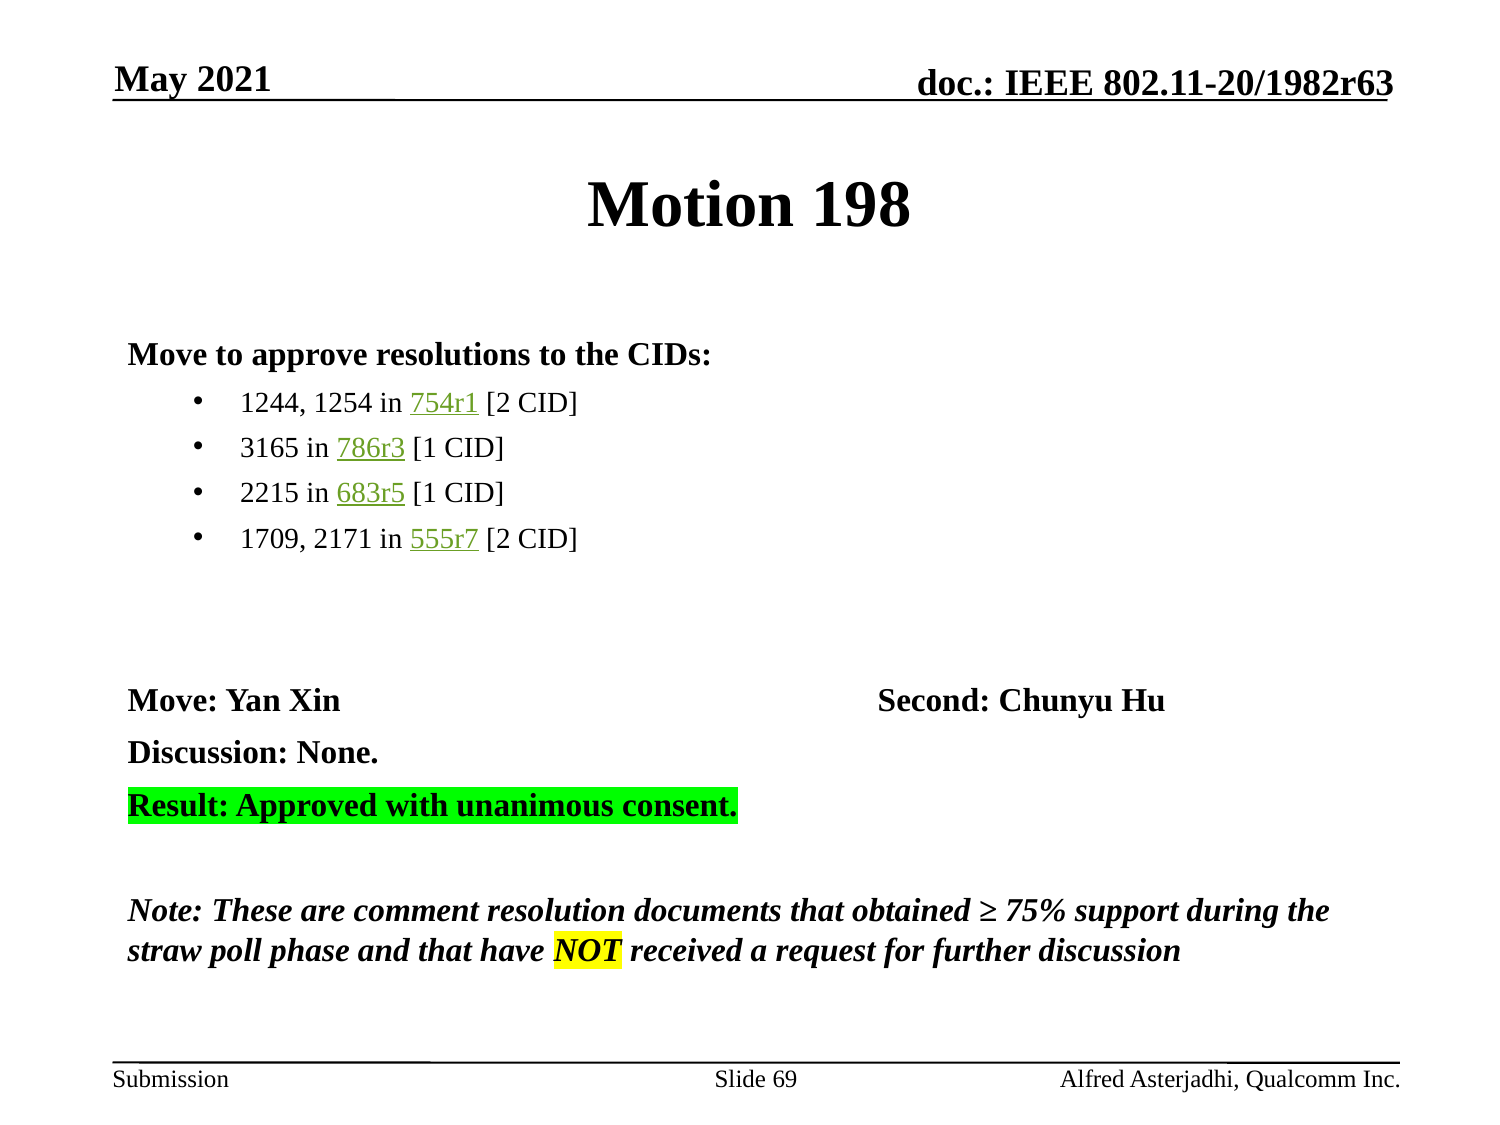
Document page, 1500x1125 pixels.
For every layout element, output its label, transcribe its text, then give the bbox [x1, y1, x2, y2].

title Motion 198 [112, 112, 1388, 288]
list Move to approve resolutions to the CIDs: 1244, 1254 in 754r1 [2 CID] 3165 in 786r3 [1 CID] 2215 in 683r5 [1 CID] 1709, 2171 in 555r7 [2 CID] Move: Yan Xin Second: Chunyu Hu Discussion: None. Result: Approved with unanimous consent. Note: These are comment resolution documents that obtained ≥ 75% support during the straw poll phase and that have NOT received a request for further discussion [112, 324, 1388, 1000]
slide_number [114, 54, 423, 100]
footer Alfred Asterjadhi, Qualcomm Inc. [878, 1061, 1402, 1093]
slide_number Slide 69 [712, 1061, 800, 1123]
